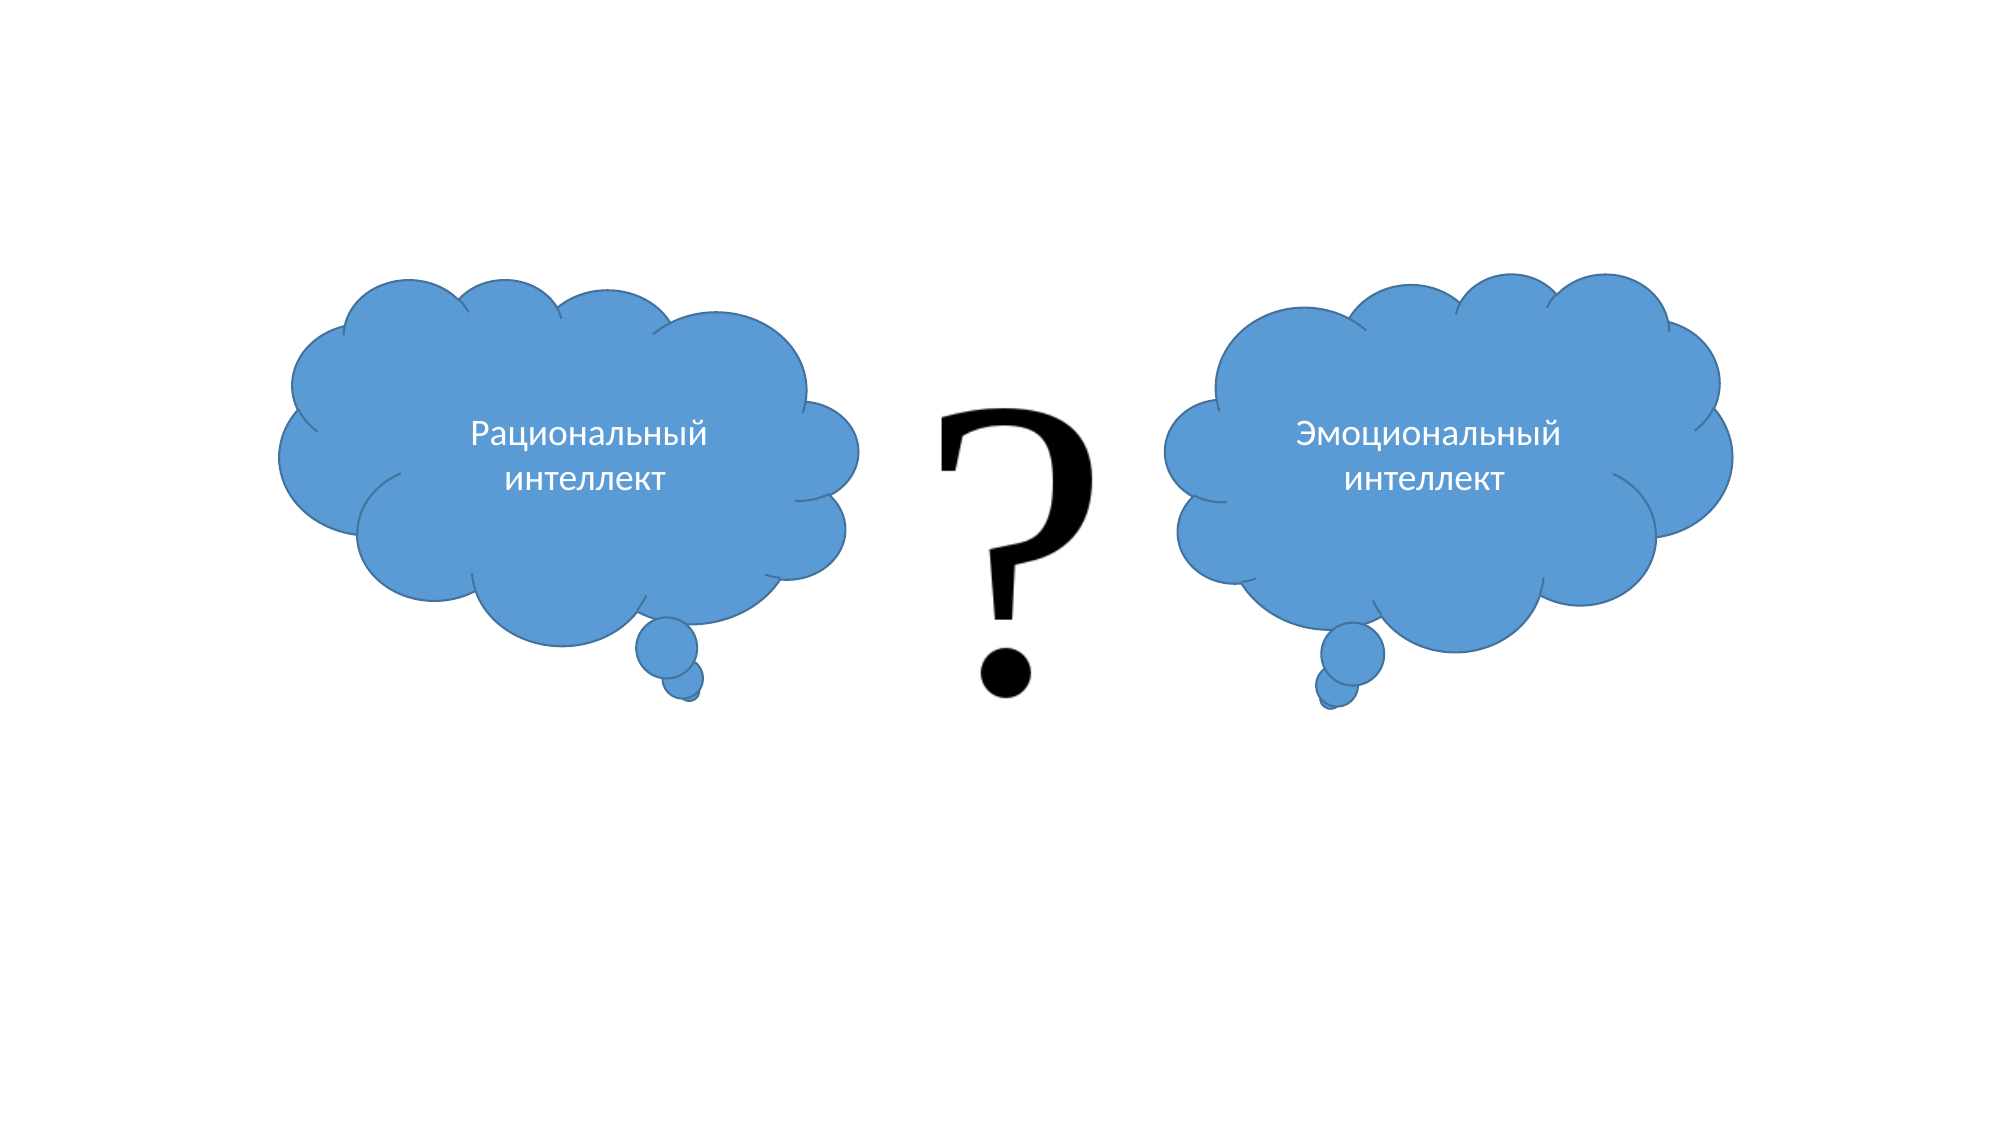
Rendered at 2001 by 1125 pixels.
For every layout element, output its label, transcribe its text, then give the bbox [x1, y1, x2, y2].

picture [920, 385, 1109, 714]
text_box Рациональный интеллект [278, 279, 860, 702]
text_box Эмоциональный интеллект [1163, 273, 1734, 710]
